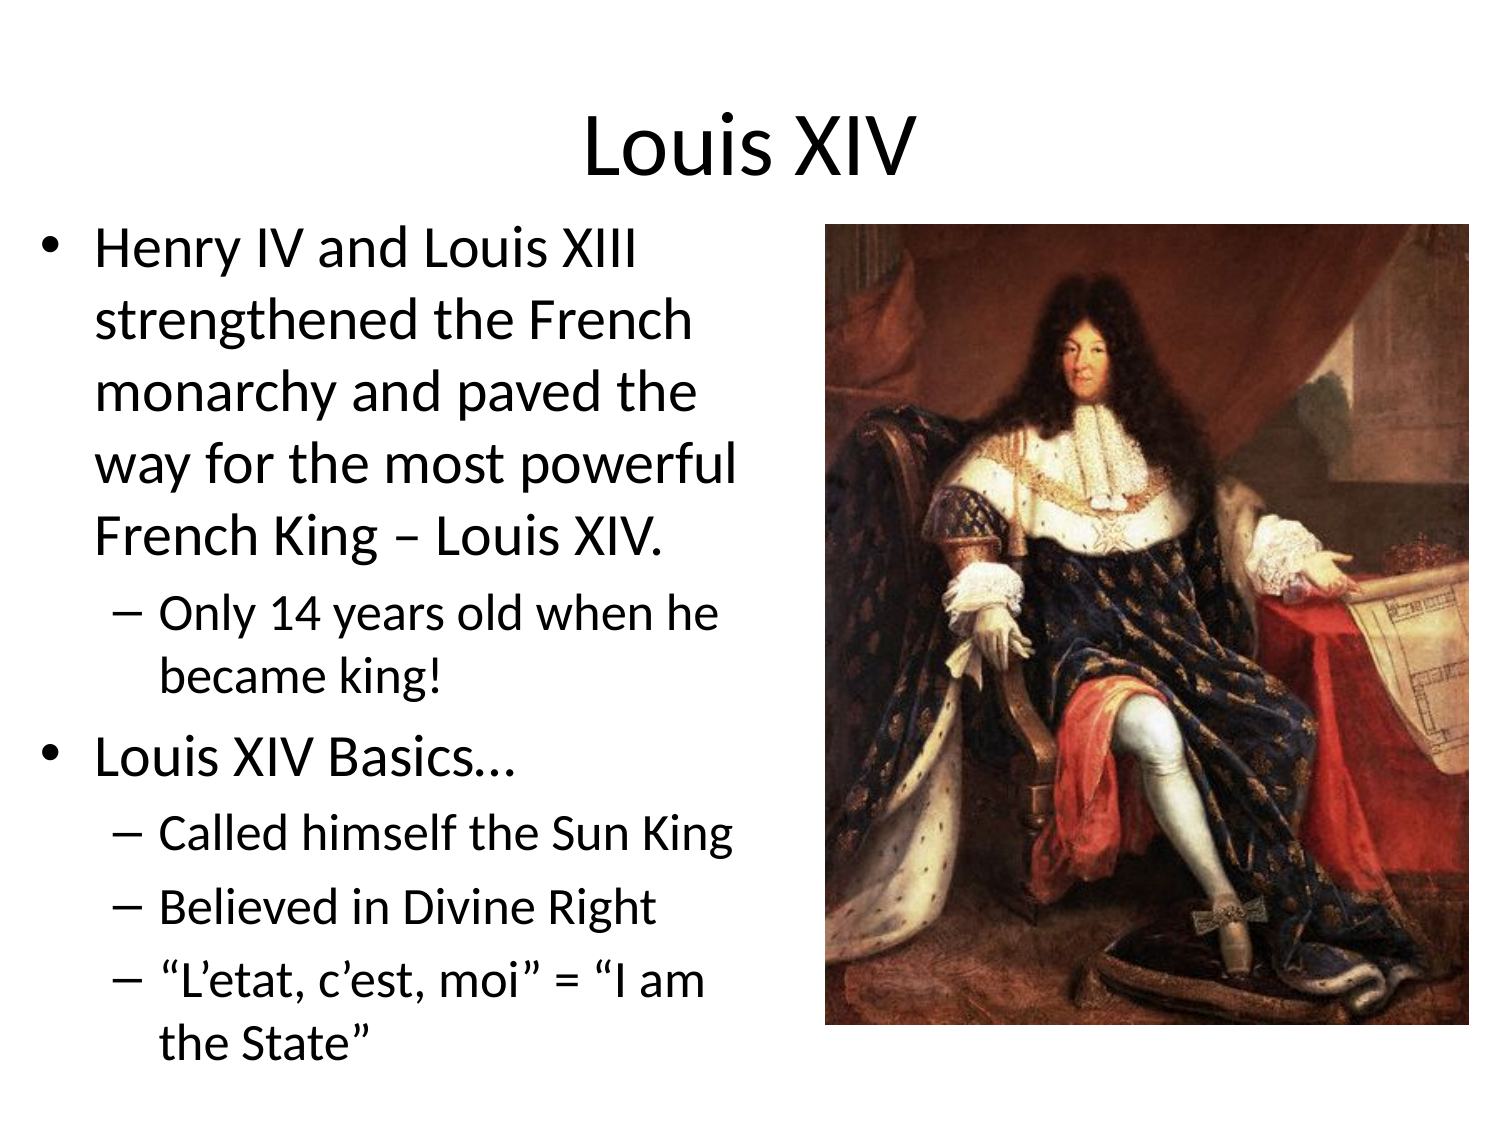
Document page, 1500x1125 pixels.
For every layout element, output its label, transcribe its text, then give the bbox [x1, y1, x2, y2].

title Louis XIV [75, 45, 1425, 233]
picture [824, 224, 1469, 1026]
list Henry IV and Louis XIII strengthened the French monarchy and paved the way for the most powerful French King – Louis XIV. Only 14 years old when he became king! Louis XIV Basics… Called himself the Sun King Believed in Divine Right “L’etat, c’est, moi” = “I am the State” [24, 200, 763, 1100]
